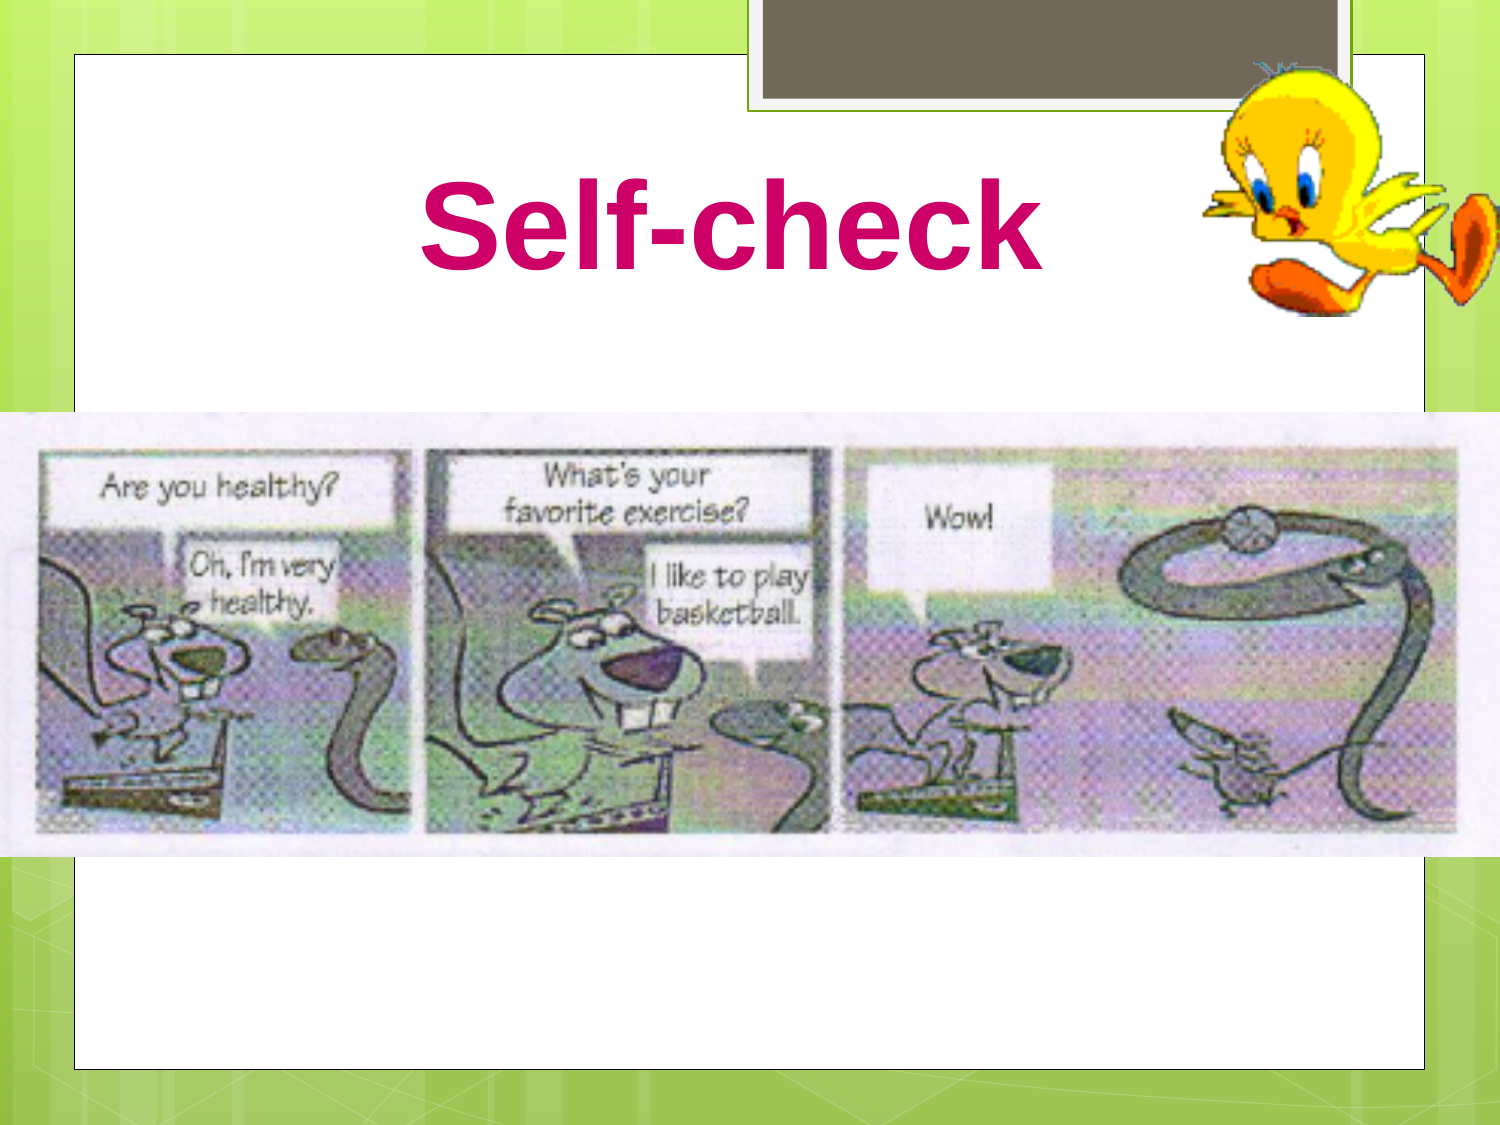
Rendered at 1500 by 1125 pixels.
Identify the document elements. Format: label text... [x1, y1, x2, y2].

picture [0, 412, 1500, 858]
picture [1199, 62, 1500, 317]
text_box Self-check [87, 137, 1193, 303]
